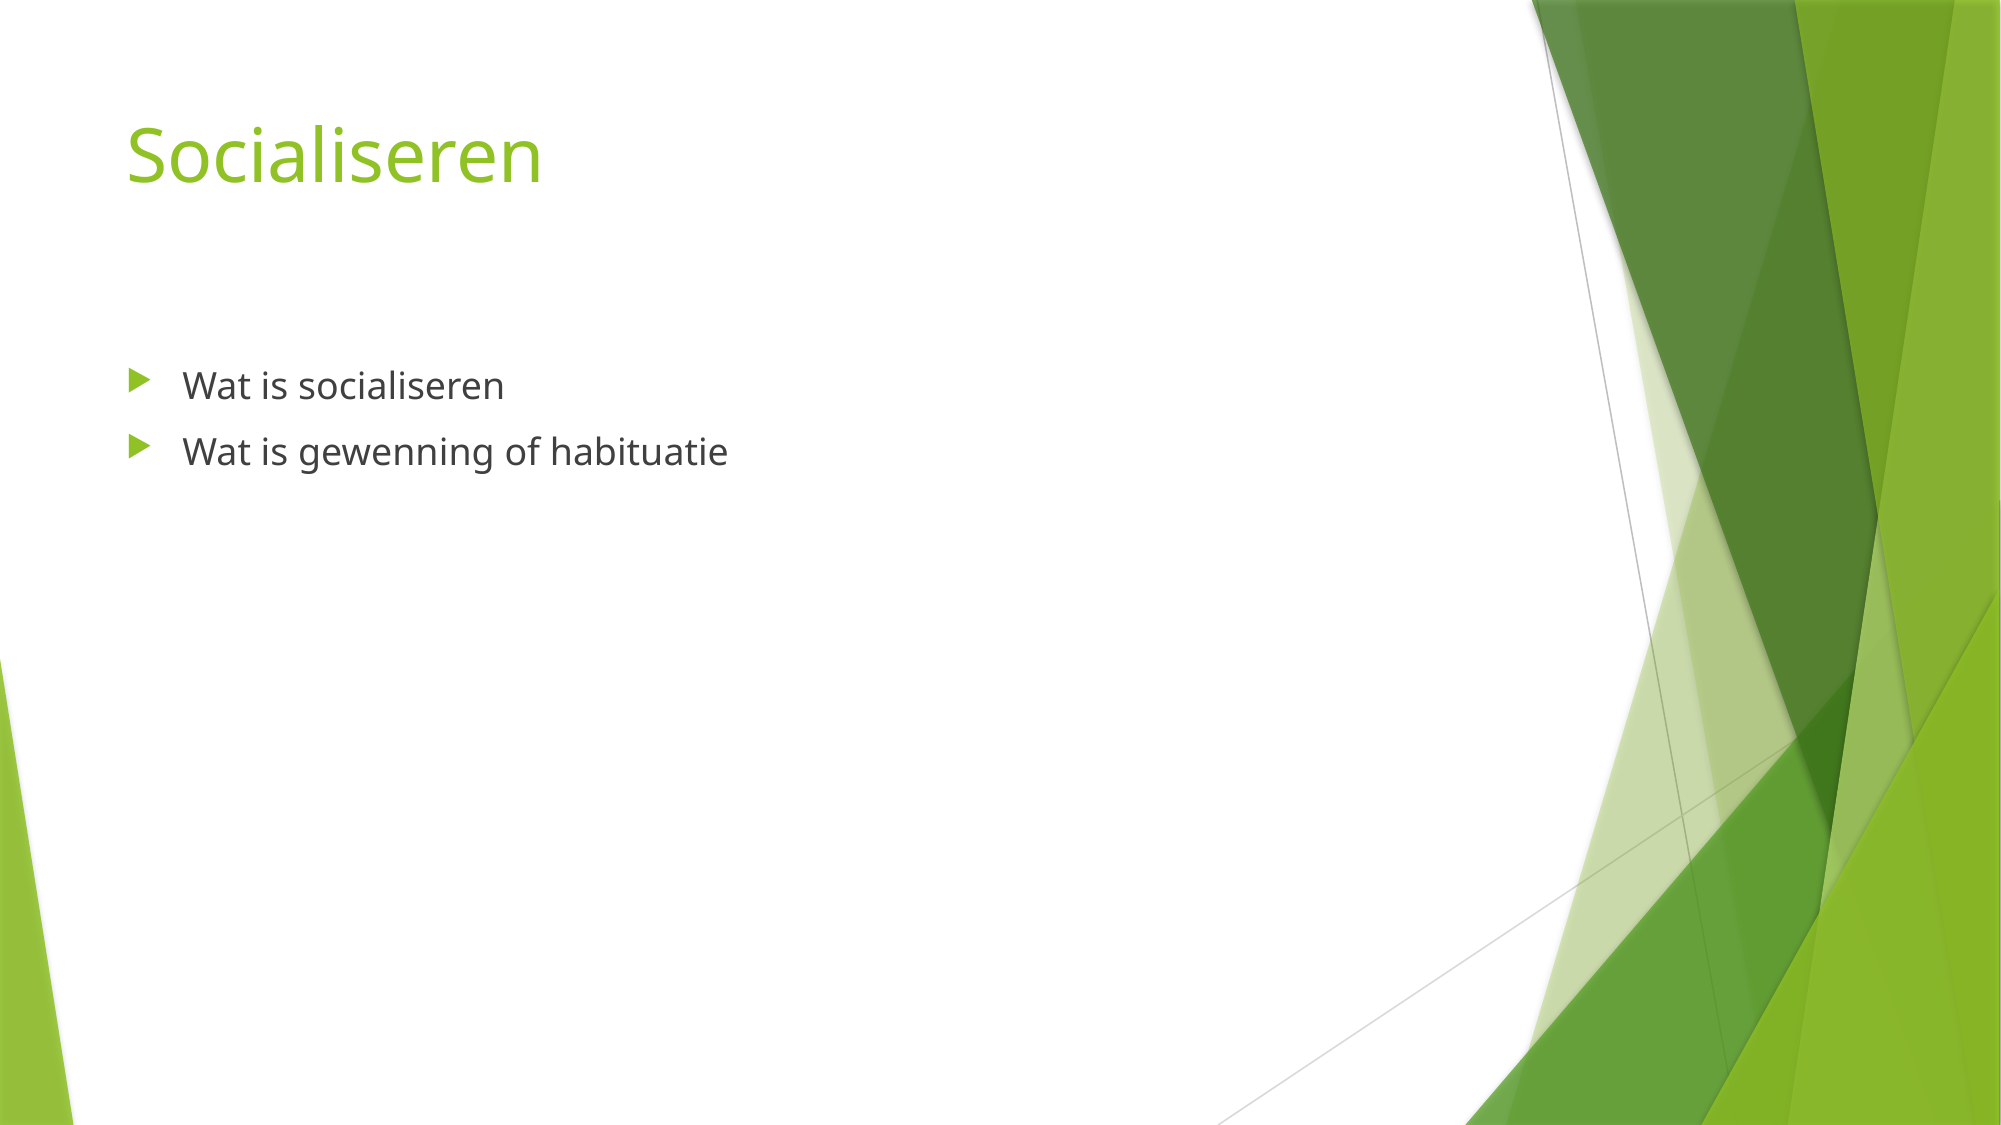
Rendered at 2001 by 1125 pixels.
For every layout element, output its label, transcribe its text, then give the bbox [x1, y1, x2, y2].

list Wat is socialiseren Wat is gewenning of habituatie [111, 354, 1522, 992]
title Socialiseren [111, 99, 1522, 317]
